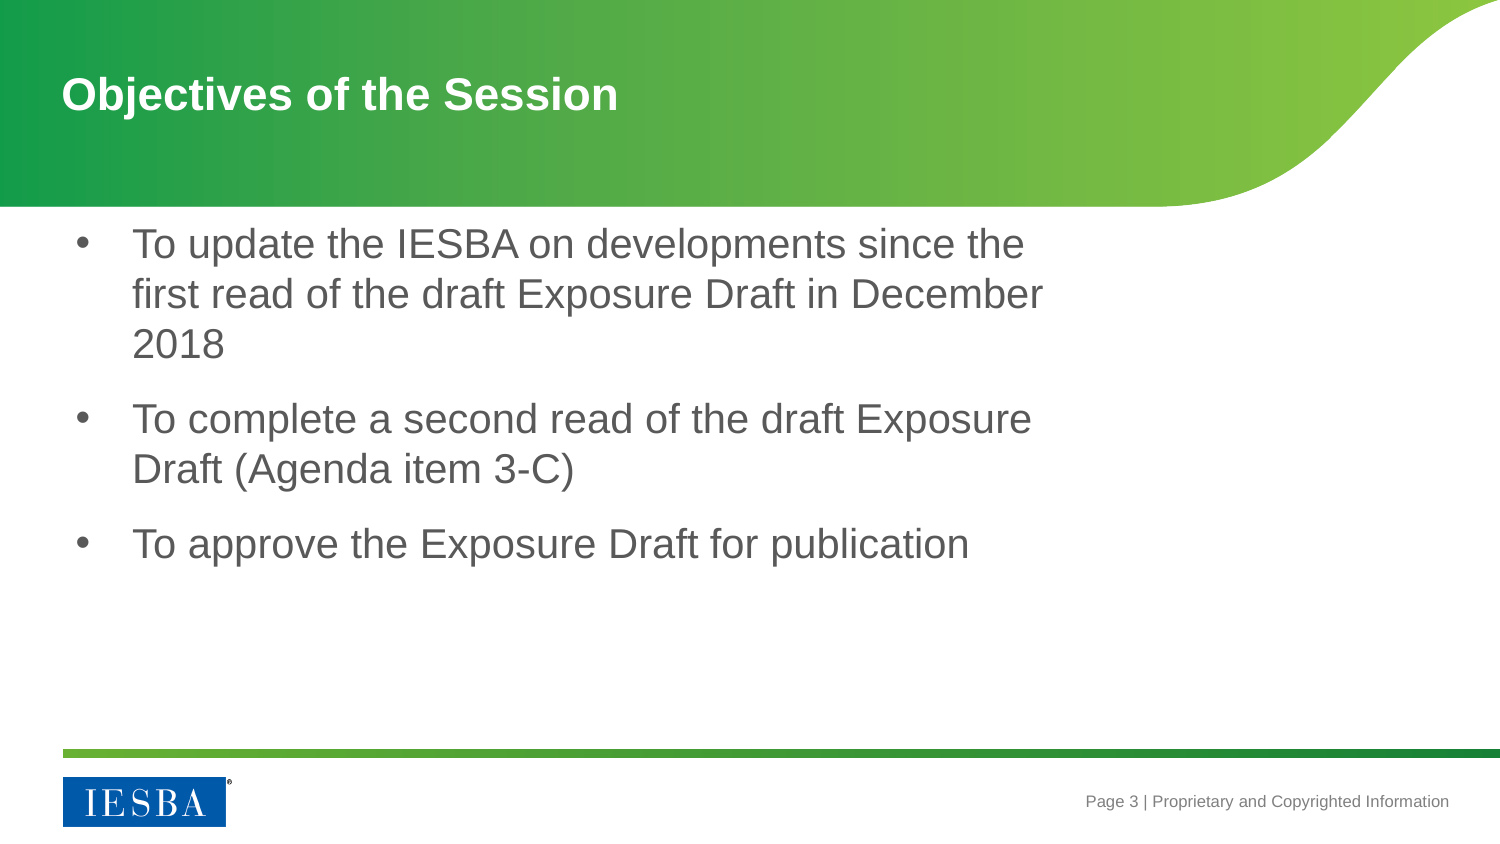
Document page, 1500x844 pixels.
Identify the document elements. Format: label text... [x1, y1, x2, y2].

list To update the IESBA on developments since the first read of the draft Exposure Draft in December 2018 To complete a second read of the draft Exposure Draft (Agenda item 3-C) To approve the Exposure Draft for publication [60, 209, 1087, 712]
title Objectives of the Session [61, 59, 1299, 125]
picture [0, 0, 1500, 207]
picture [63, 777, 232, 827]
